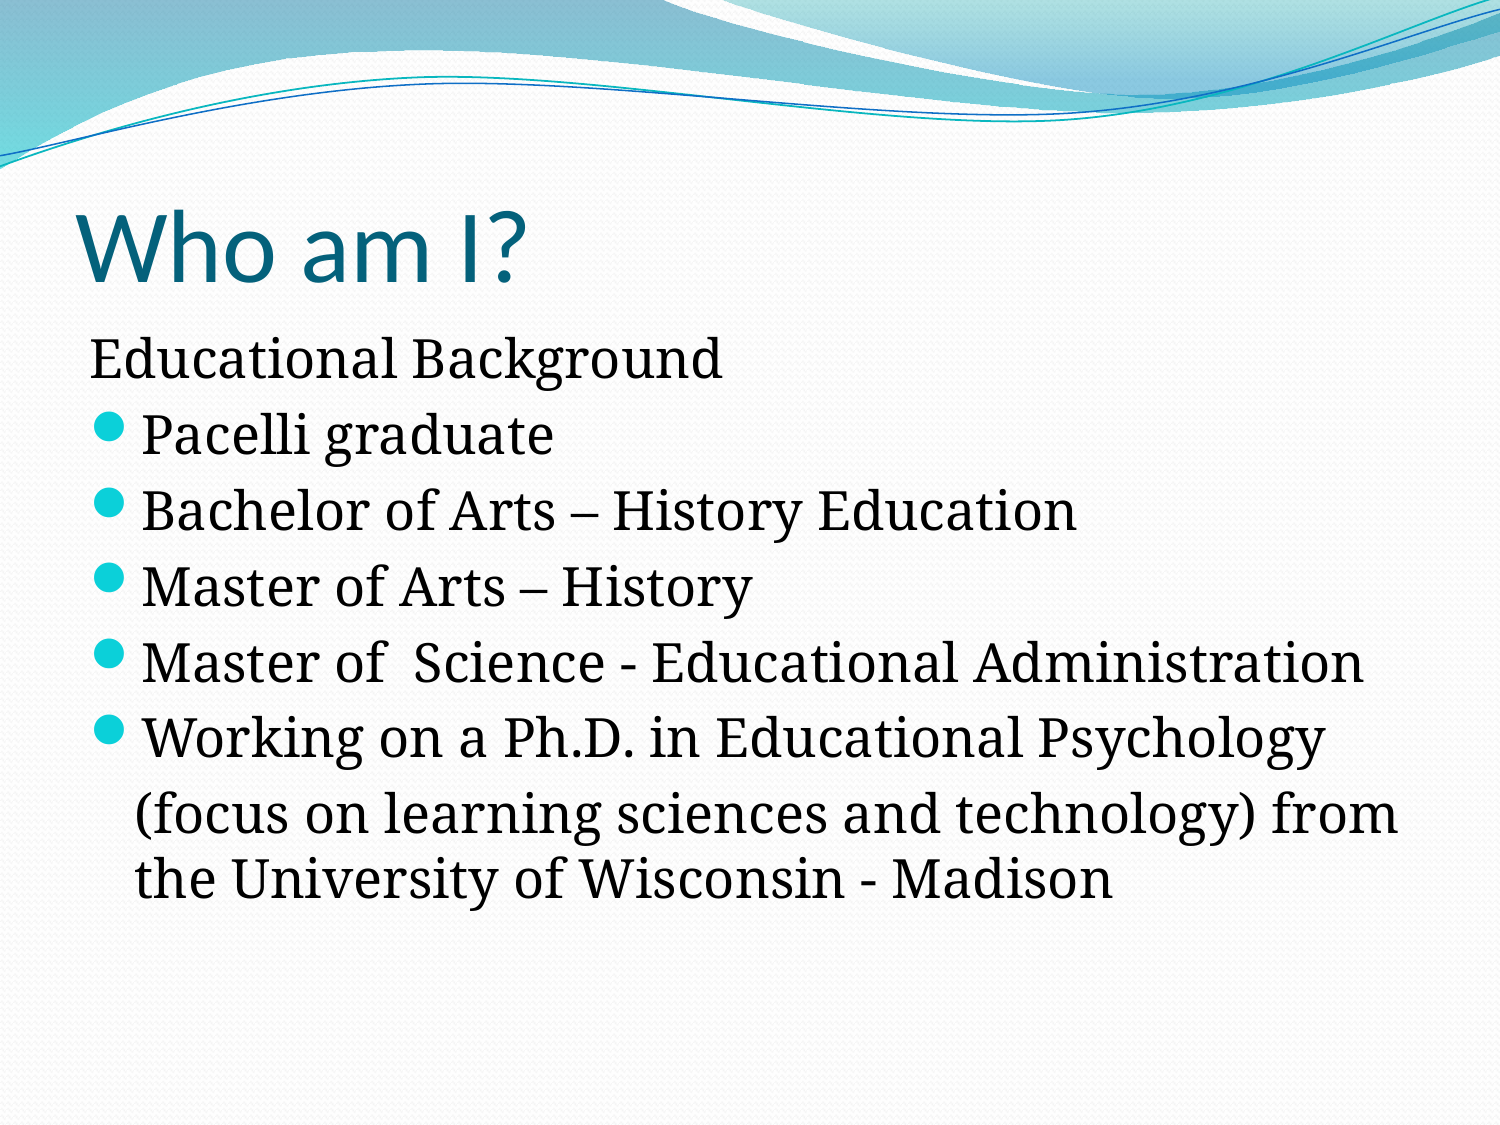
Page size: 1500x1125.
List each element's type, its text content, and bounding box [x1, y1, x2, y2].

list Educational Background Pacelli graduate Bachelor of Arts – History Education Master of Arts – History Master of Science - Educational Administration Working on a Ph.D. in Educational Psychology (focus on learning sciences and technology) from the University of Wisconsin - Madison [75, 317, 1425, 1038]
title Who am I? [75, 115, 1425, 303]
